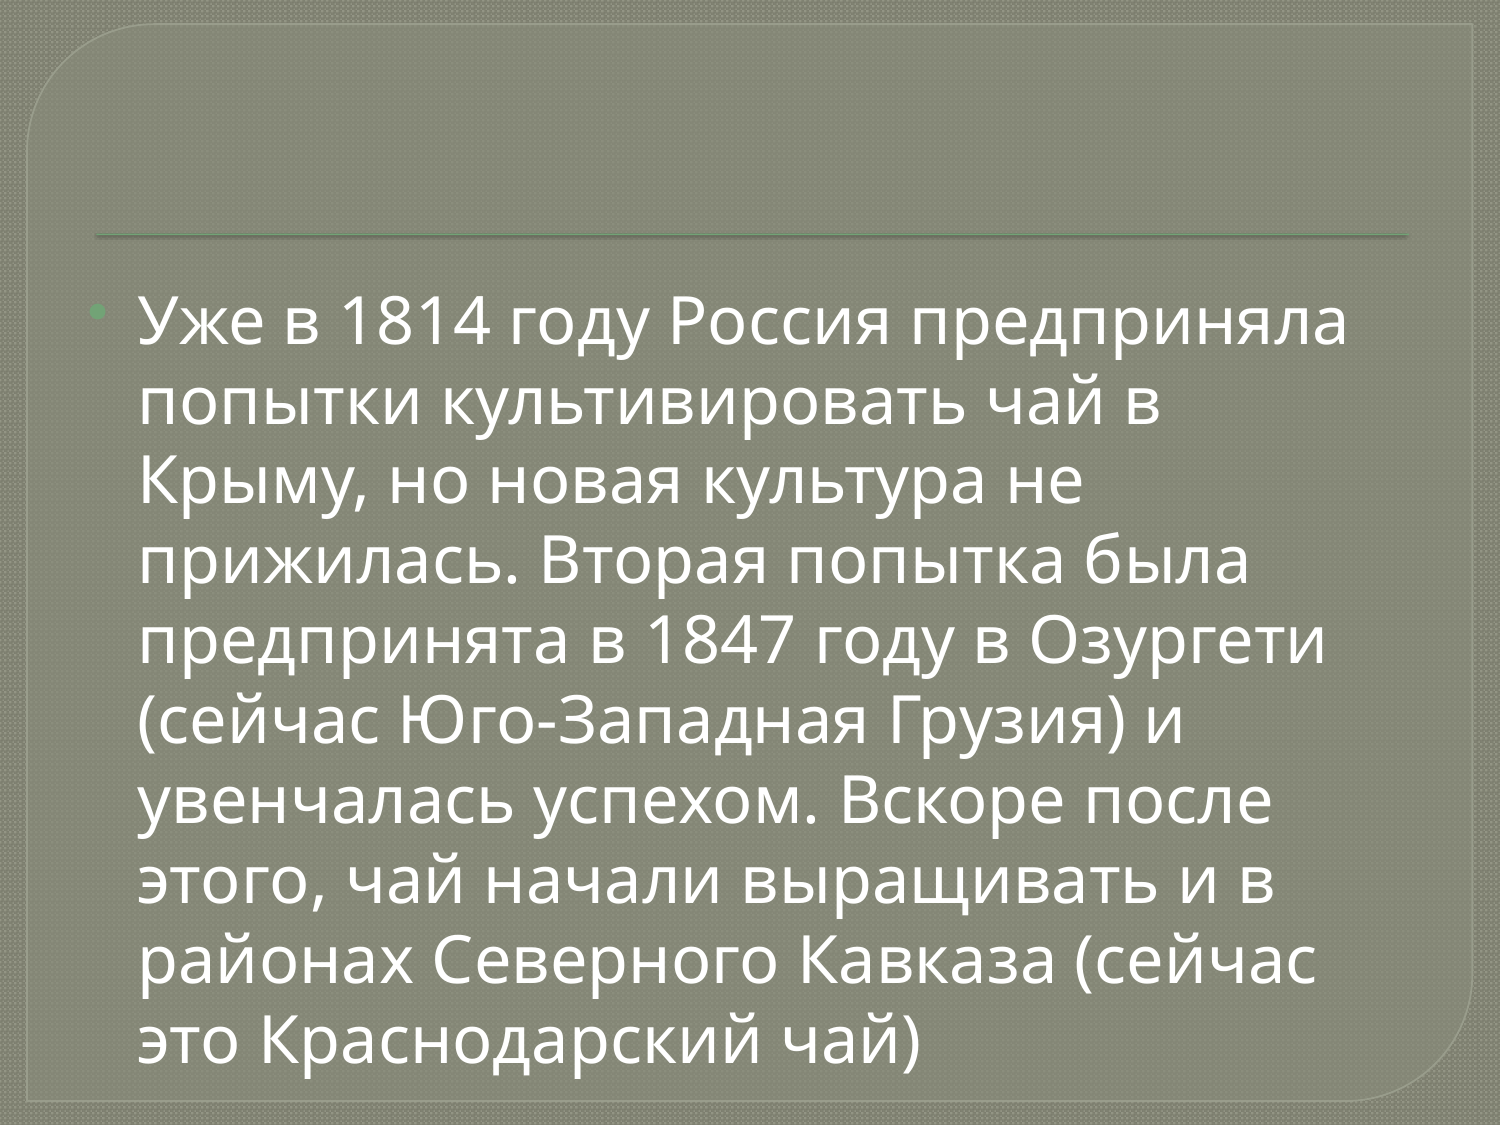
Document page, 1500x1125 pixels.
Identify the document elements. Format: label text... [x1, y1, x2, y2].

list Уже в 1814 году Россия предприняла попытки культивировать чай в Крыму, но новая культура не прижилась. Вторая попытка была предпринята в 1847 году в Озургети (сейчас Юго-Западная Грузия) и увенчалась успехом. Вскоре после этого, чай начали выращивать и в районах Северного Кавказа (сейчас это Краснодарский чай) [75, 270, 1425, 1013]
